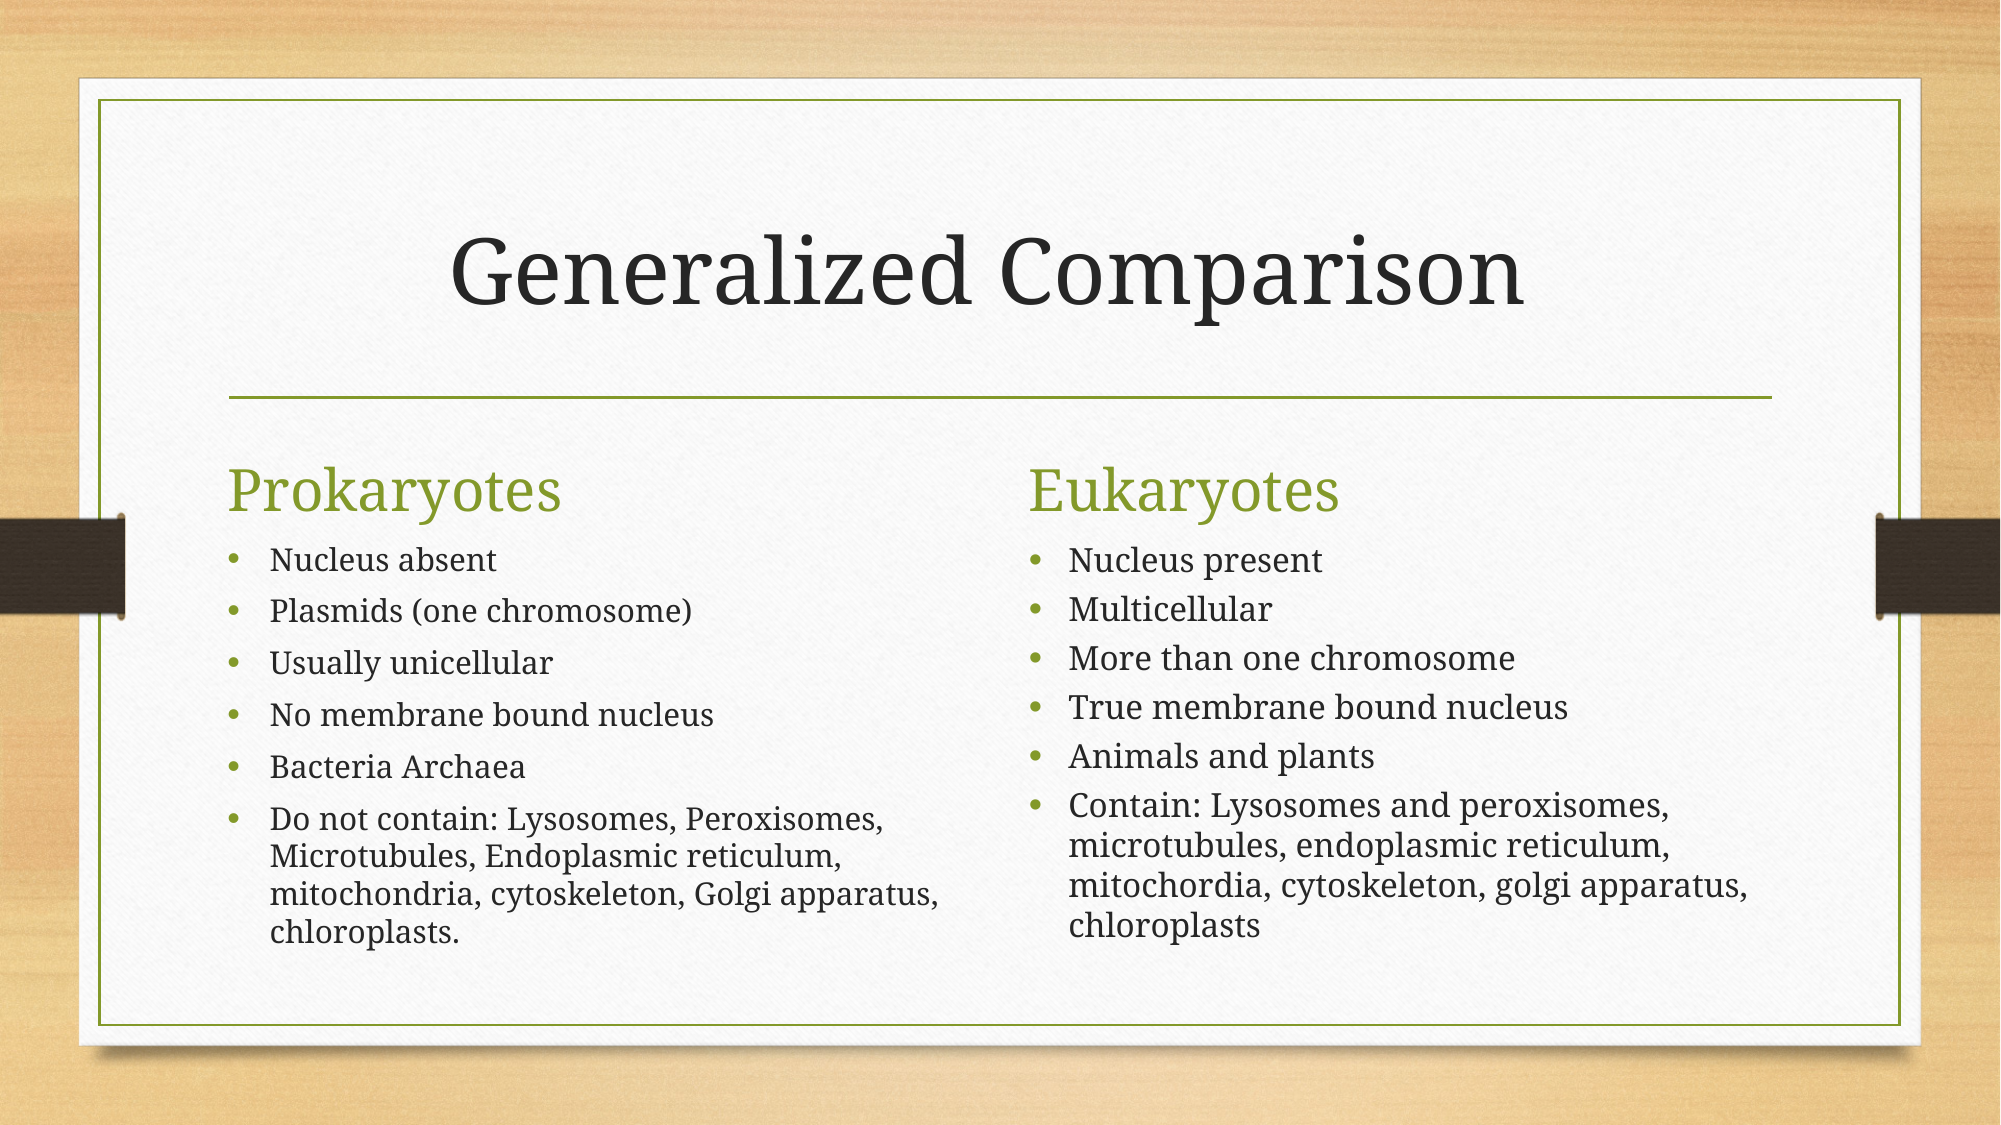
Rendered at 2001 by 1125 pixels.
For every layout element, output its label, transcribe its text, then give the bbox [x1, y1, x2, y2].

list Prokaryotes [212, 436, 987, 531]
list Nucleus absent Plasmids (one chromosome) Usually unicellular No membrane bound nucleus Bacteria Archaea Do not contain: Lysosomes, Peroxisomes, Microtubules, Endoplasmic reticulum, mitochondria, cytoskeleton, Golgi apparatus, chloroplasts. [212, 532, 987, 964]
list Nucleus present Multicellular More than one chromosome True membrane bound nucleus Animals and plants Contain: Lysosomes and peroxisomes, microtubules, endoplasmic reticulum, mitochordia, cytoskeleton, golgi apparatus, chloroplasts [1013, 532, 1788, 964]
picture [0, 0, 2001, 1125]
list Eukaryotes [1013, 436, 1788, 531]
title Generalized Comparison [212, 161, 1788, 375]
